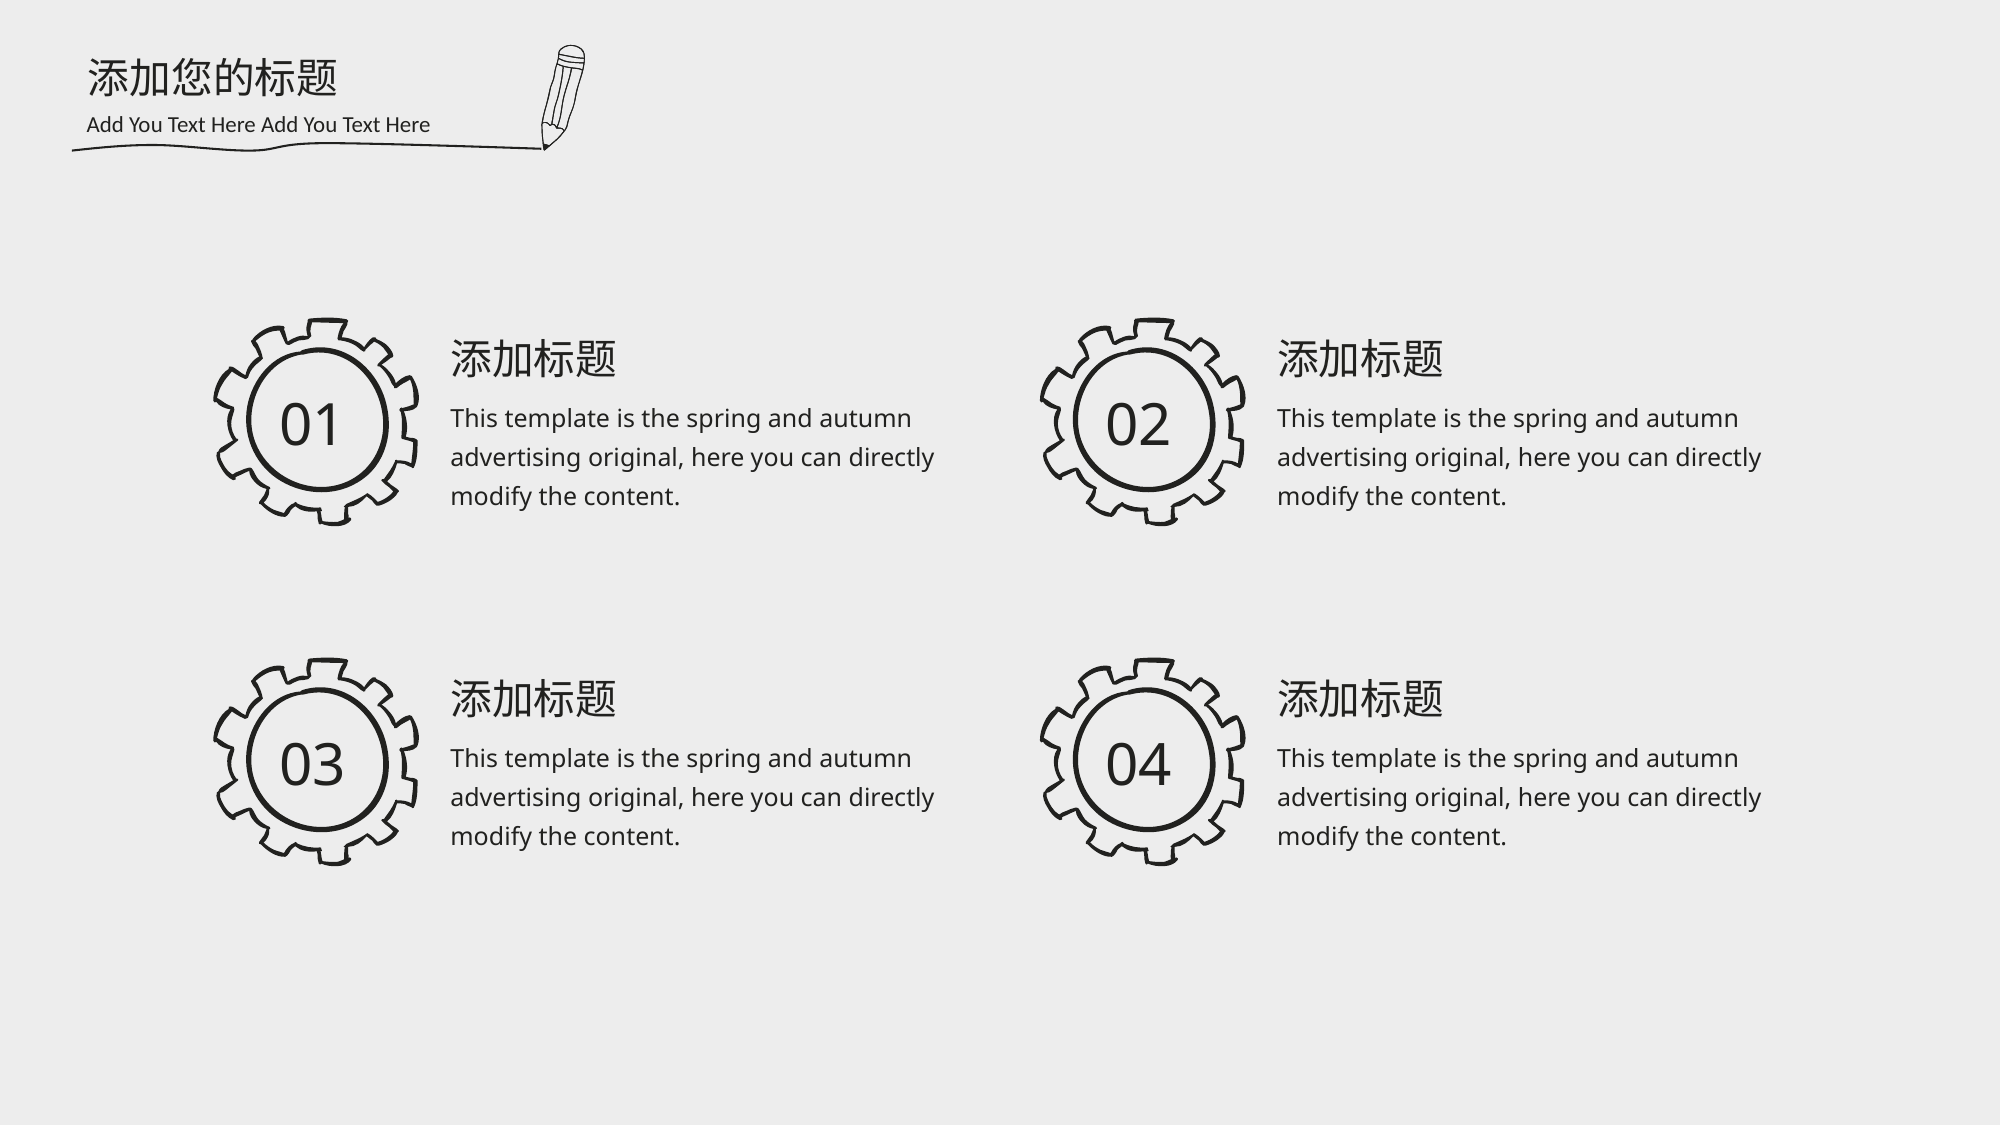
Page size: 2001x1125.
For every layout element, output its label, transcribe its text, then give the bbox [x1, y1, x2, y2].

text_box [213, 316, 968, 528]
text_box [1039, 316, 1795, 528]
text_box 添加您的标题 [73, 44, 354, 93]
text_box Add You Text Here Add You Text Here [71, 93, 542, 145]
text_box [509, 75, 617, 120]
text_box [213, 656, 968, 868]
text_box [71, 142, 542, 152]
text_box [1039, 656, 1795, 868]
